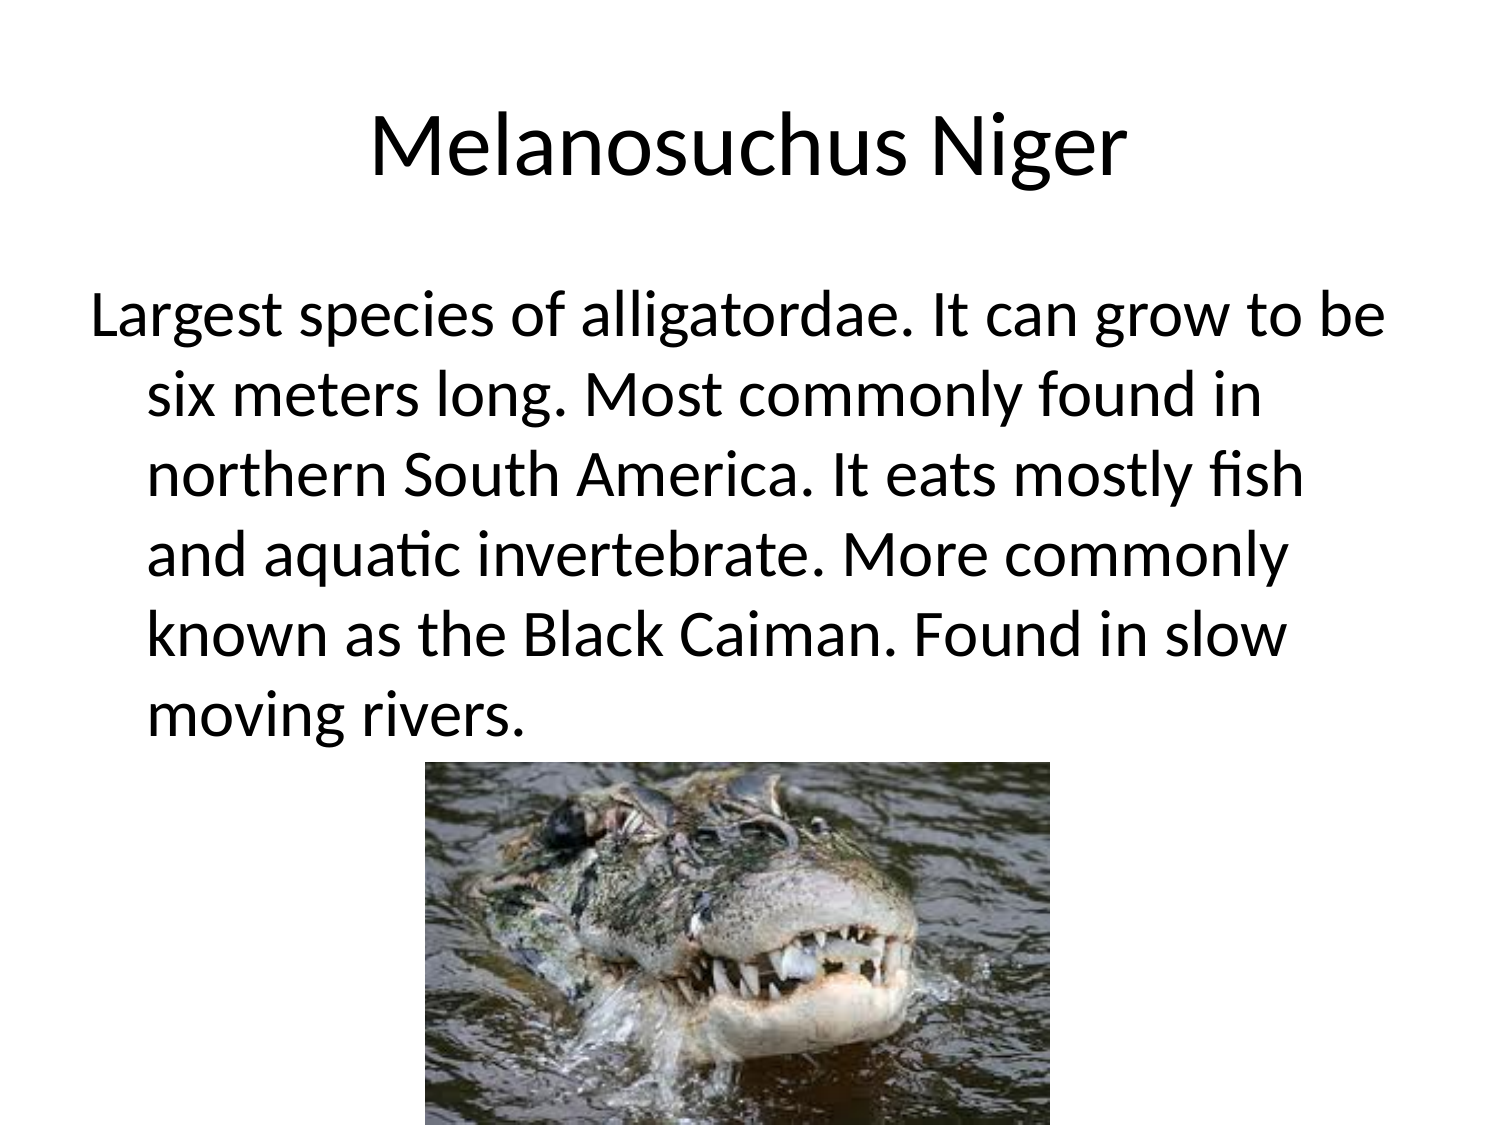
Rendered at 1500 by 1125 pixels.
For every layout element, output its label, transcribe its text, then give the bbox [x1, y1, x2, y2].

title Melanosuchus Niger [75, 45, 1425, 233]
list Largest species of alligatordae. It can grow to be six meters long. Most commonly found in northern South America. It eats mostly fish and aquatic invertebrate. More commonly known as the Black Caiman. Found in slow moving rivers. [75, 262, 1425, 1005]
picture [424, 762, 1051, 1125]
